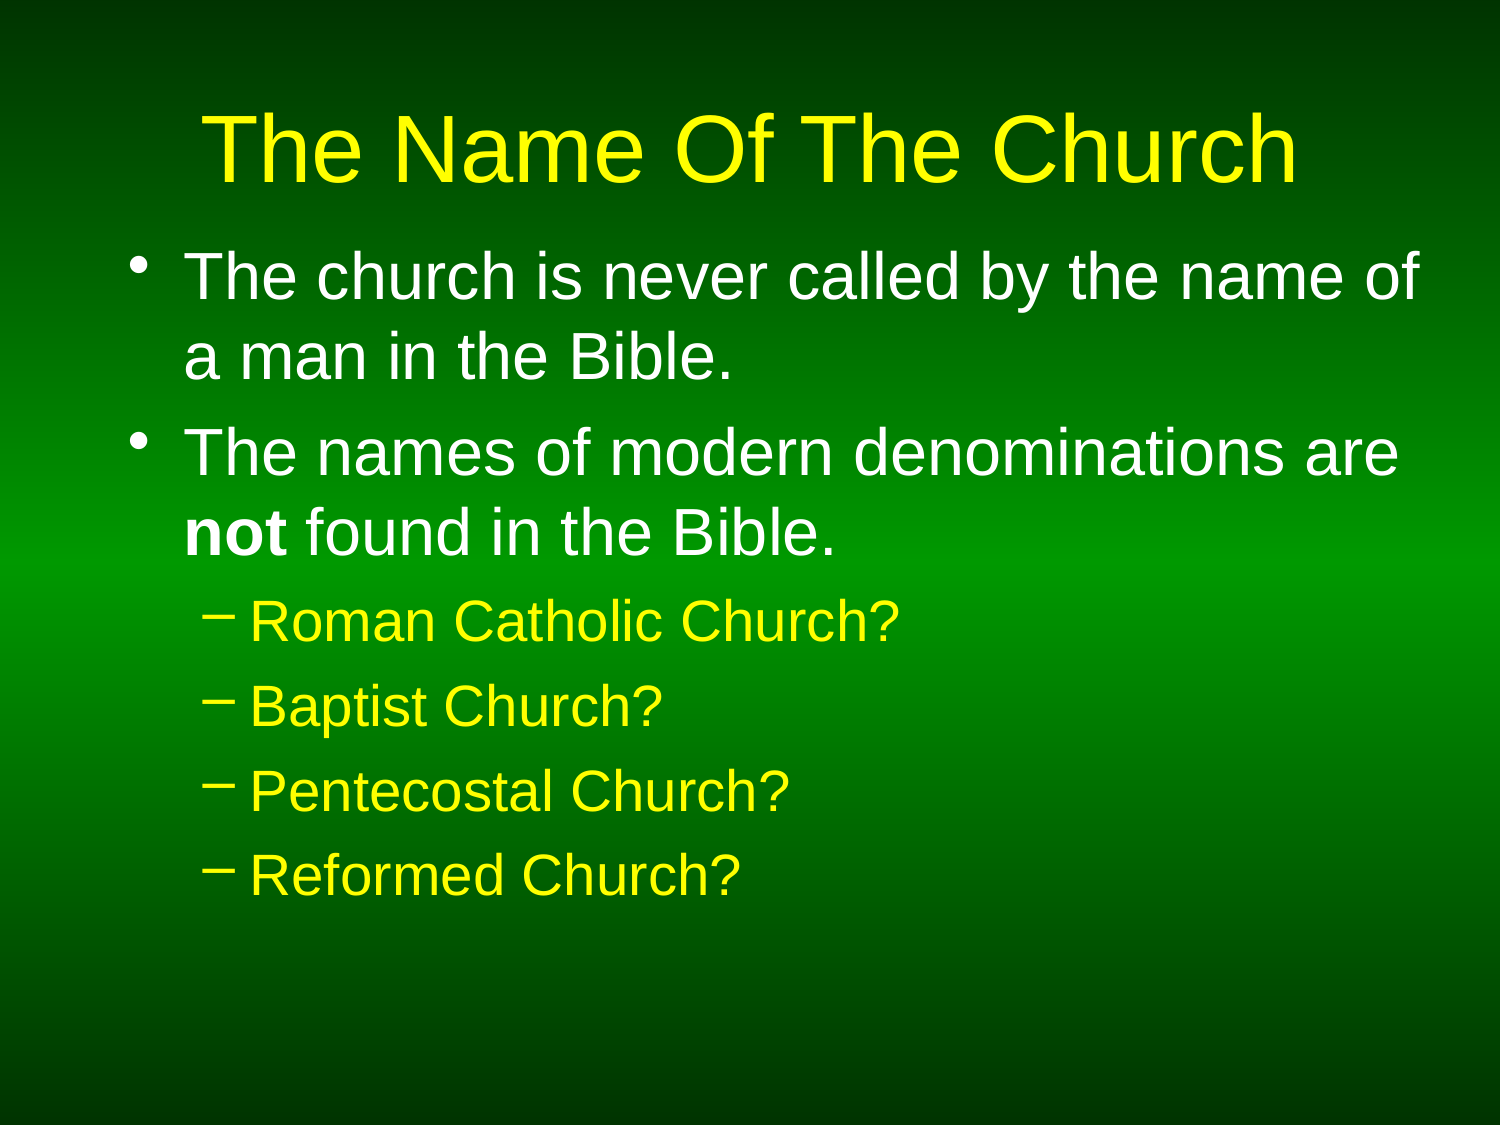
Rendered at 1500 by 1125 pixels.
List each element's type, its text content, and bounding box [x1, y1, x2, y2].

list The church is never called by the name of a man in the Bible. The names of modern denominations are not found in the Bible. Roman Catholic Church? Baptist Church? Pentecostal Church? Reformed Church? [112, 224, 1463, 1125]
title The Name Of The Church [37, 50, 1463, 238]
